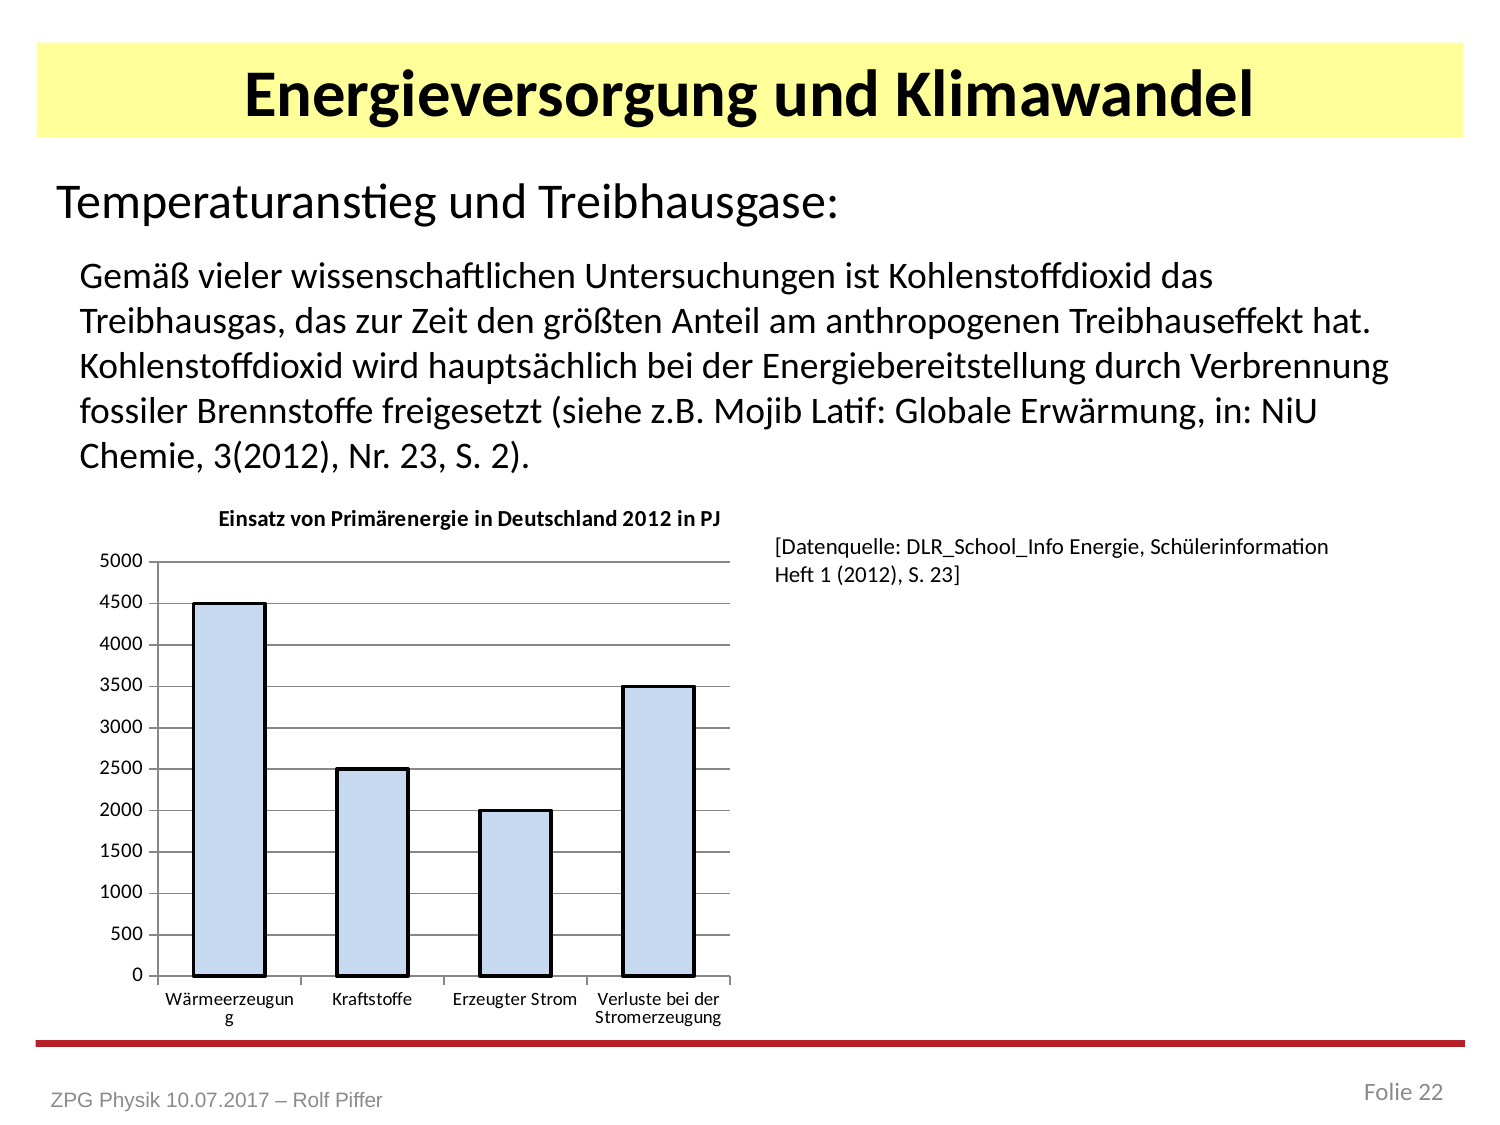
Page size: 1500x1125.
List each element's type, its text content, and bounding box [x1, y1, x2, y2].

list Temperaturanstieg und Treibhausgase: [41, 160, 1459, 256]
text_box Gemäß vieler wissenschaftlichen Untersuchungen ist Kohlenstoffdioxid das Treibhausgas, das zur Zeit den größten Anteil am anthropogenen Treibhauseffekt hat. Kohlenstoffdioxid wird hauptsächlich bei der Energiebereitstellung durch Verbrennung fossiler Brennstoffe freigesetzt (siehe z.B. Mojib Latif: Globale Erwärmung, in: NiU Chemie, 3(2012), Nr. 23, S. 2). [64, 243, 1422, 480]
slide_number Folie 22 [1108, 1060, 1459, 1121]
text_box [85, 484, 1380, 1040]
title Energieversorgung und Klimawandel [41, 42, 1459, 149]
footer ZPG Physik 10.07.2017 – Rolf Piffer [35, 1069, 768, 1125]
